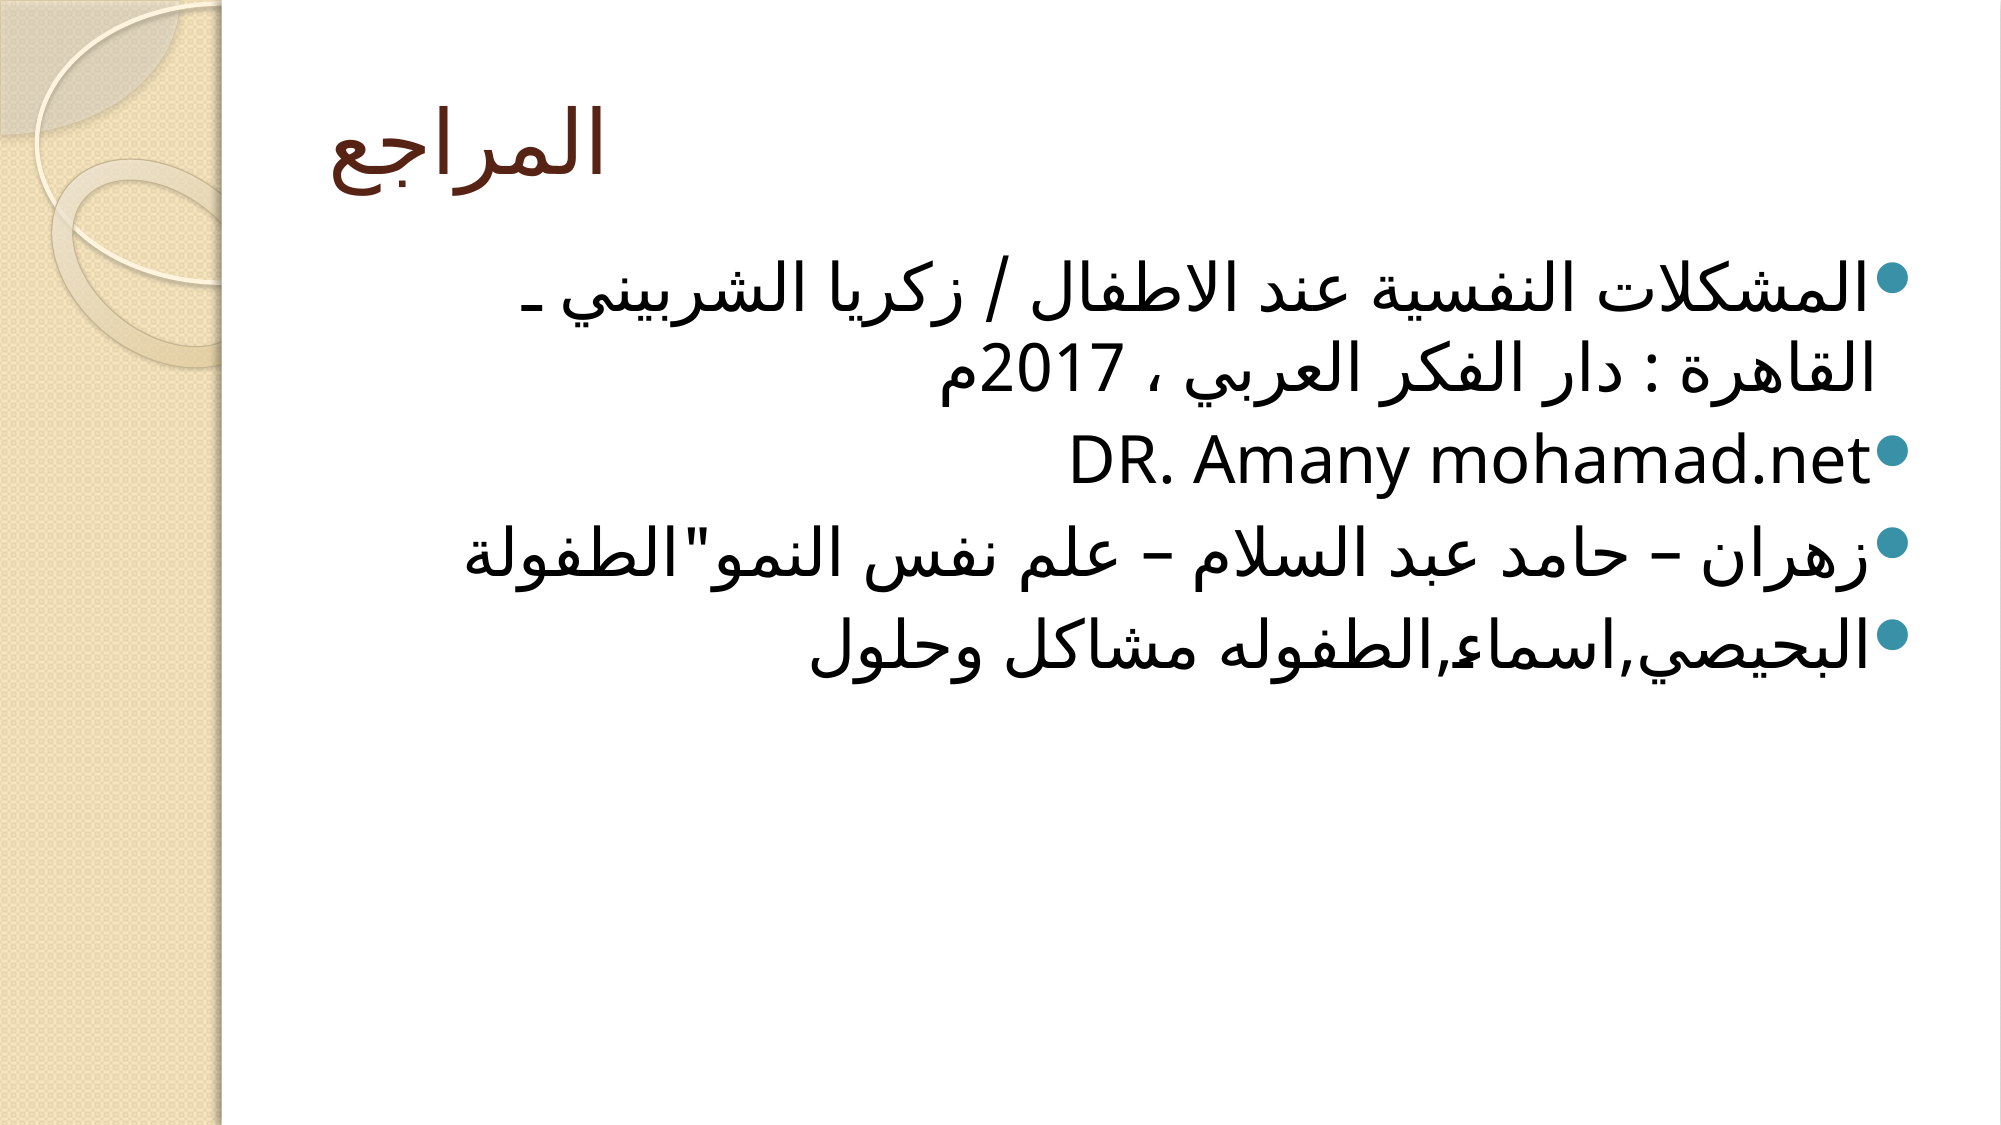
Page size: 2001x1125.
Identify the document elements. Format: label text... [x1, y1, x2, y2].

list المشكلات النفسية عند الاطفال / زكريا الشربيني ـ القاهرة : دار الفكر العربي ، 2017م DR. Amany mohamad.net زهران – حامد عبد السلام – علم نفس النمو"الطفولة البحيصي,اسماء,الطفوله مشاكل وحلول [313, 237, 1954, 1025]
title المراجع [313, 45, 1954, 233]
